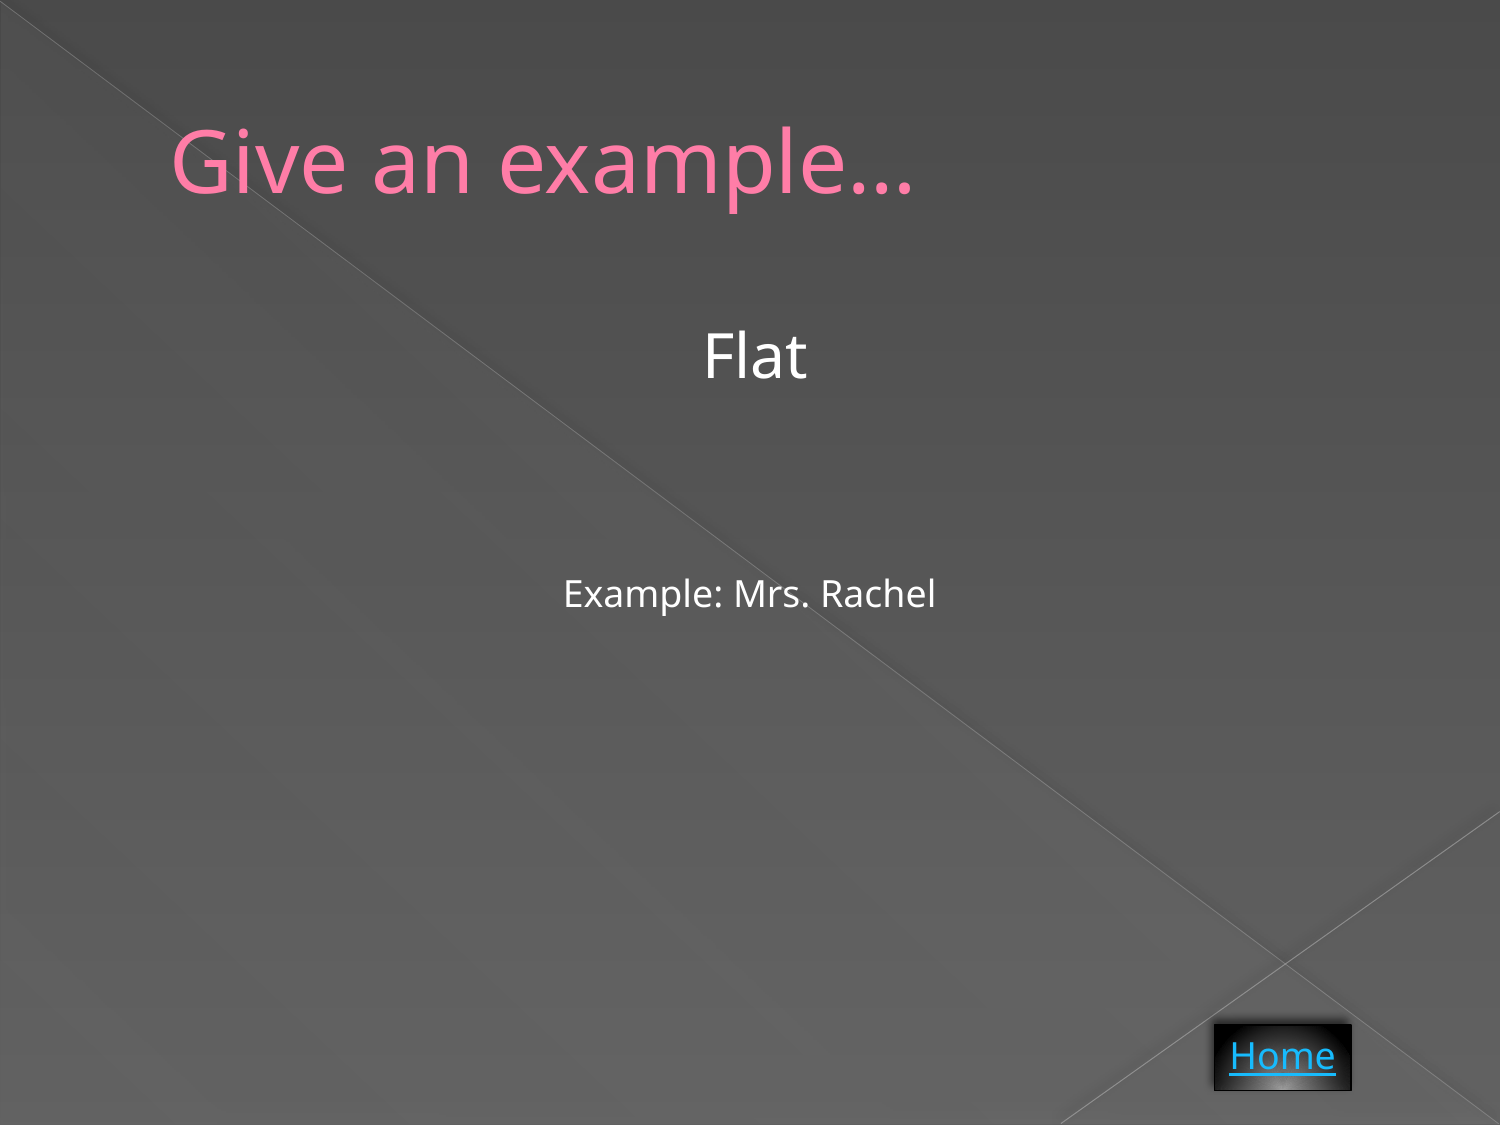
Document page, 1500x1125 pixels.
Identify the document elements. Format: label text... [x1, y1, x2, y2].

title Give an example… [75, 43, 1425, 274]
list Flat [75, 308, 1425, 1059]
text_box Example: Mrs. Rachel [412, 562, 1088, 623]
text_box Home [1214, 1024, 1352, 1091]
